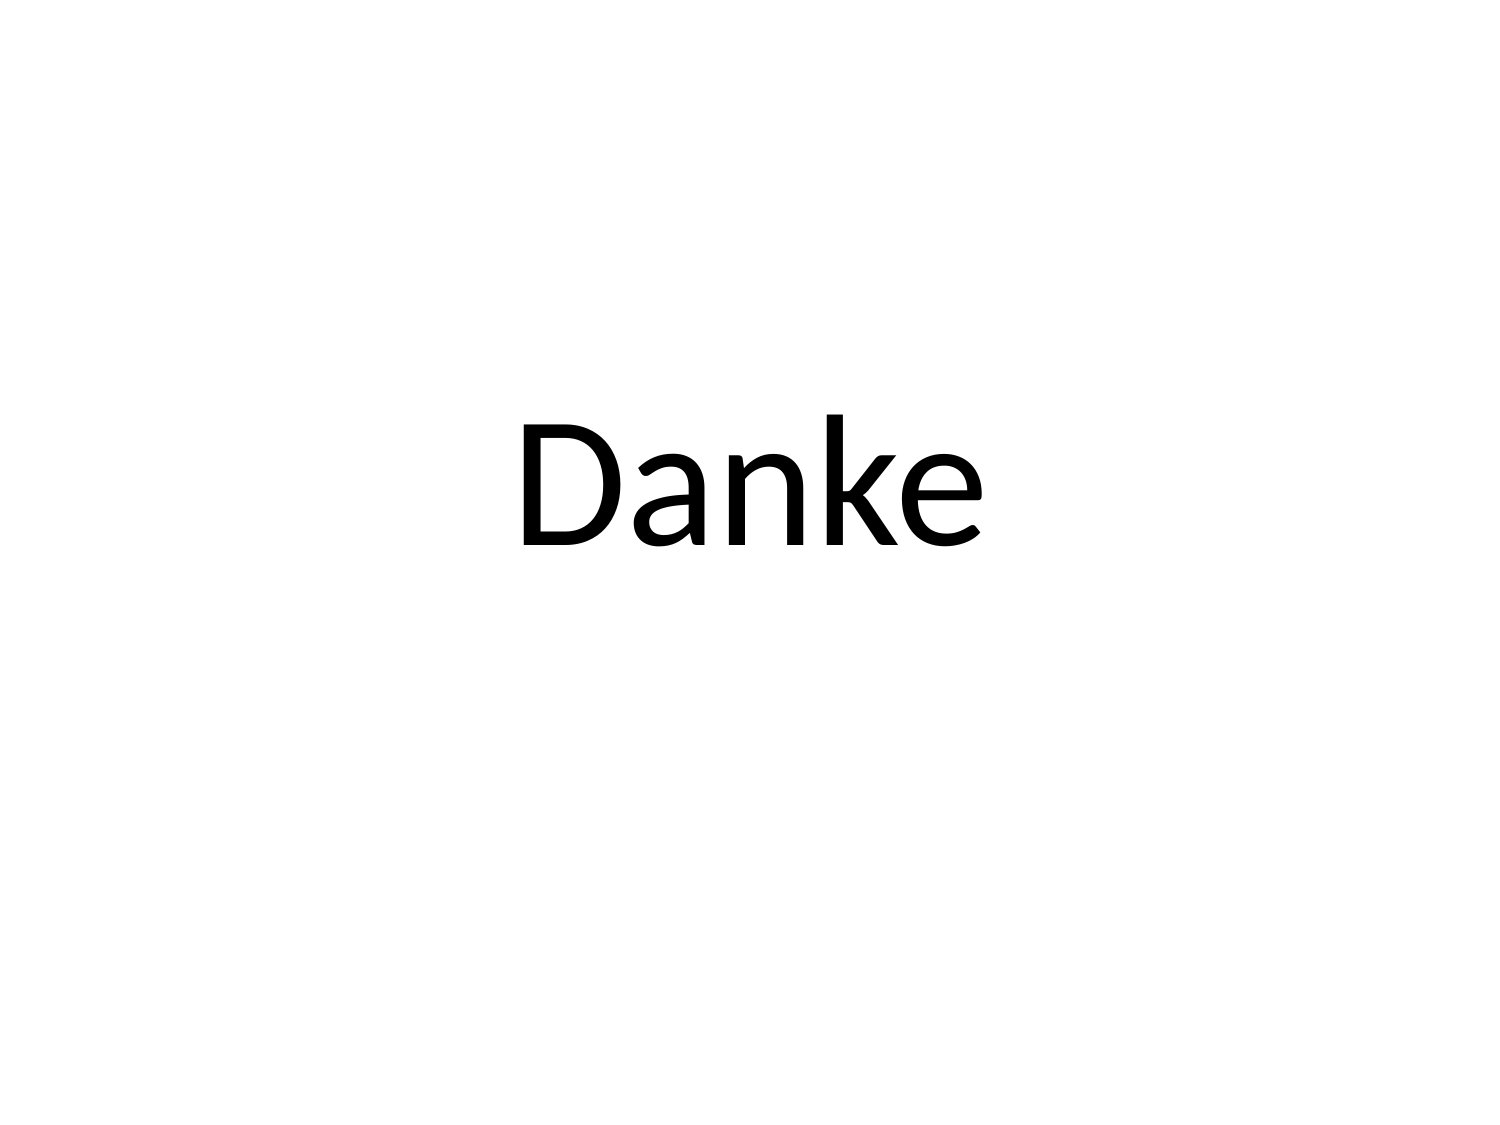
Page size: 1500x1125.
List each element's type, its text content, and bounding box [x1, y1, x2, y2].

title Danke [112, 349, 1388, 591]
